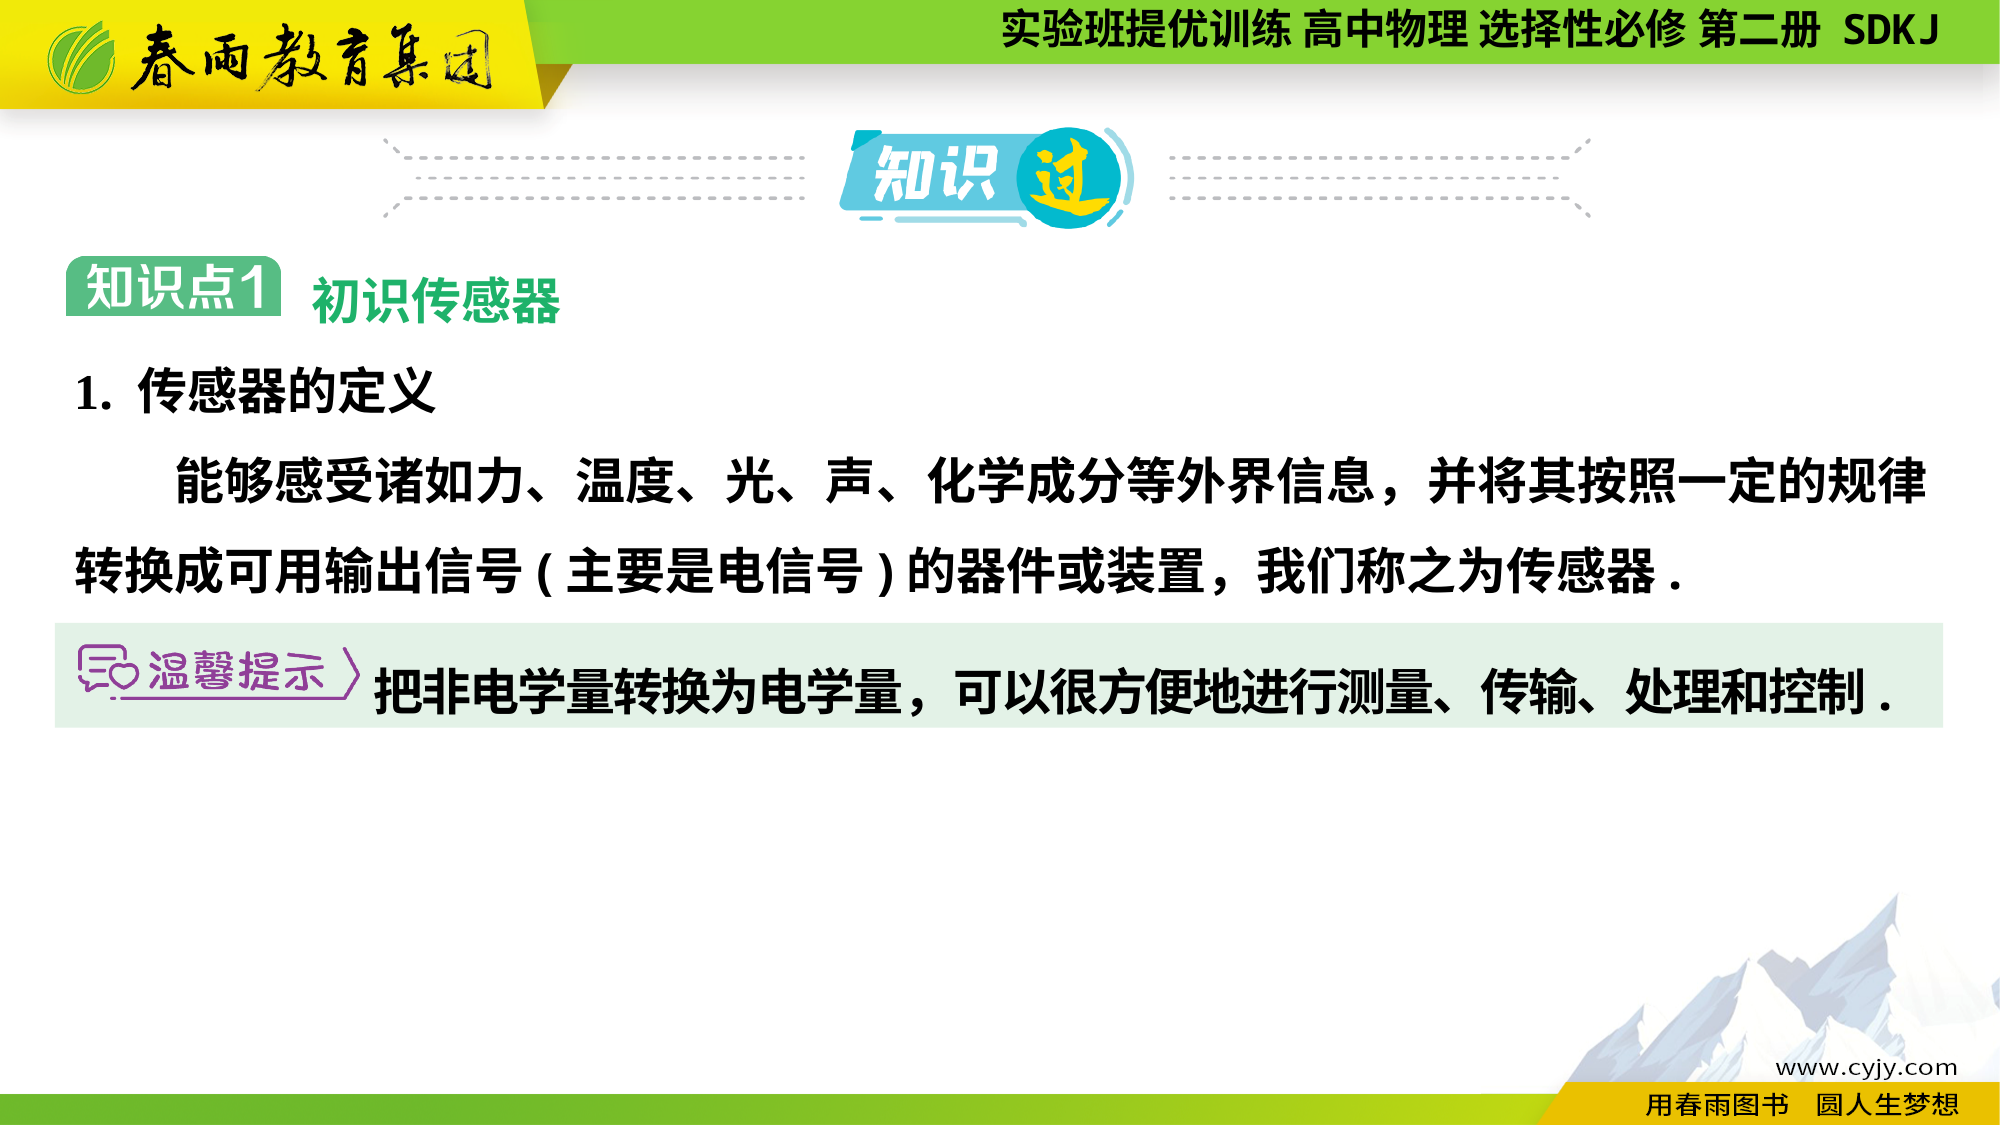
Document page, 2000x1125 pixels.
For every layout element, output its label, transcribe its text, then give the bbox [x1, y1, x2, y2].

text_box 把非电学量转换为电学量，可以很方便地进行测量、传输、处理和控制. [54, 622, 1944, 728]
picture [0, 0, 2000, 1125]
list 初识传感器 1. 传感器的定义 能够感受诸如力、温度、光、声、化学成分等外界信息，并将其按照一定的规律转换成可用输出信号(主要是电信号)的器件或装置，我们称之为传感器. [59, 231, 1944, 599]
